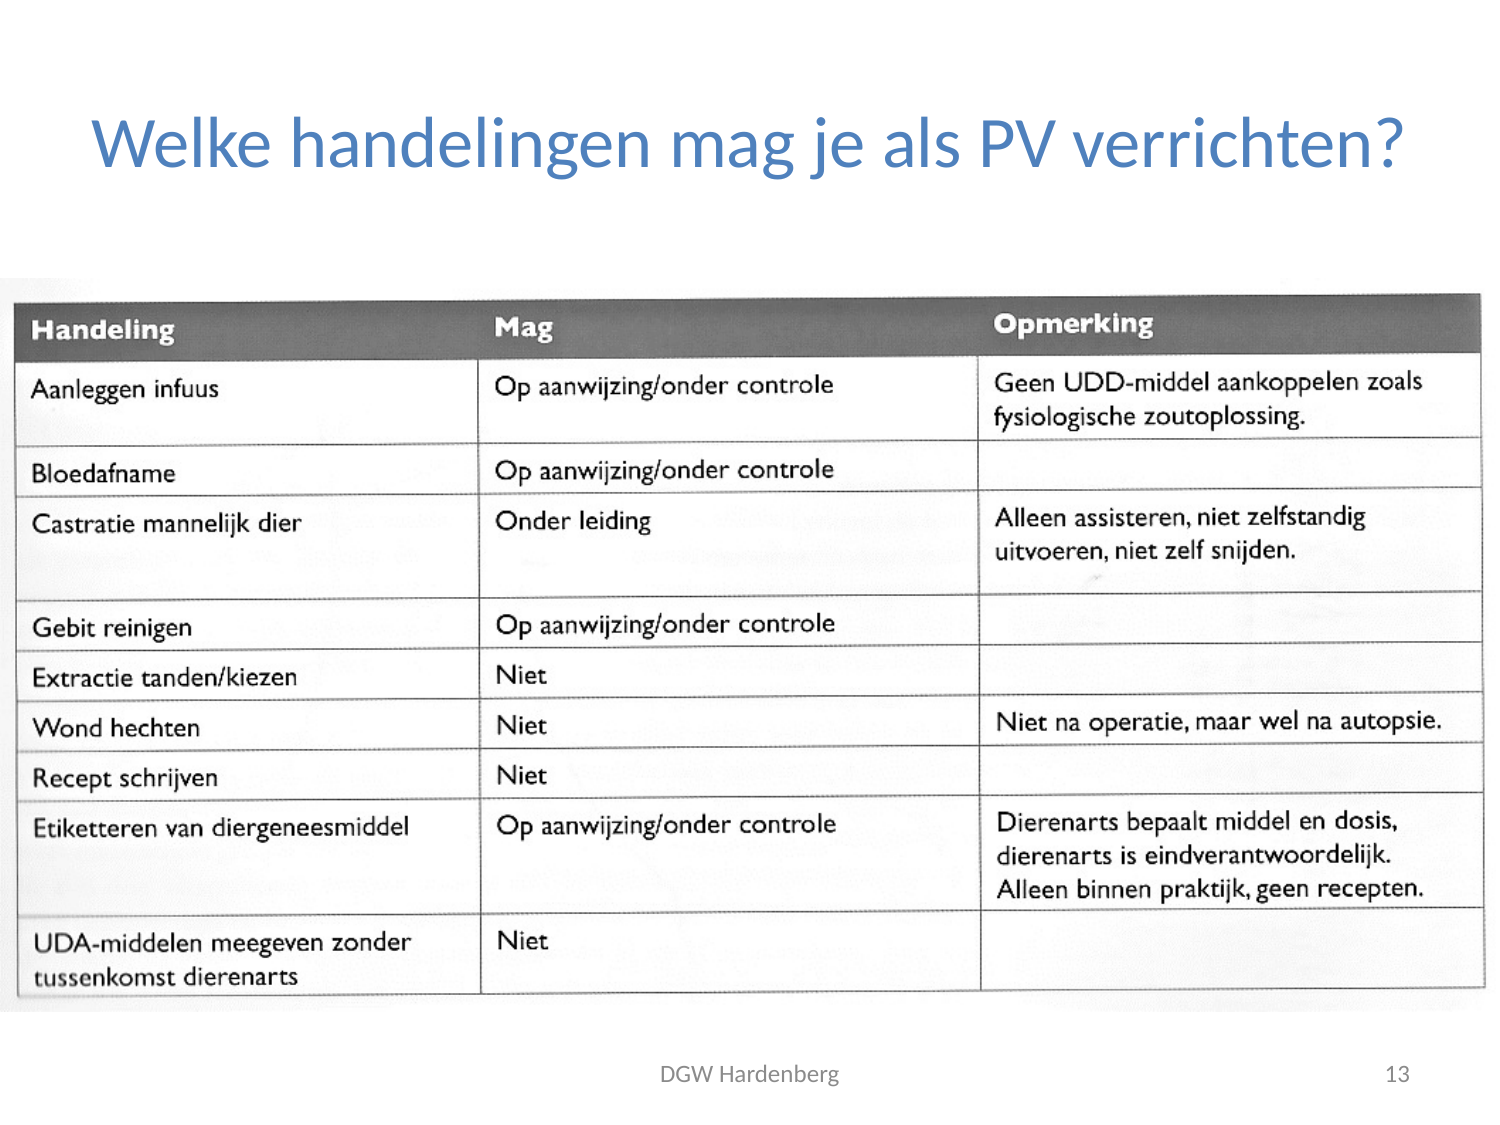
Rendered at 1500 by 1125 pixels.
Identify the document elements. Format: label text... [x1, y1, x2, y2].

footer DGW Hardenberg [512, 1042, 988, 1103]
slide_number 13 [1074, 1042, 1425, 1103]
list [0, 278, 1497, 1012]
title Welke handelingen mag je als PV verrichten? [75, 45, 1425, 233]
